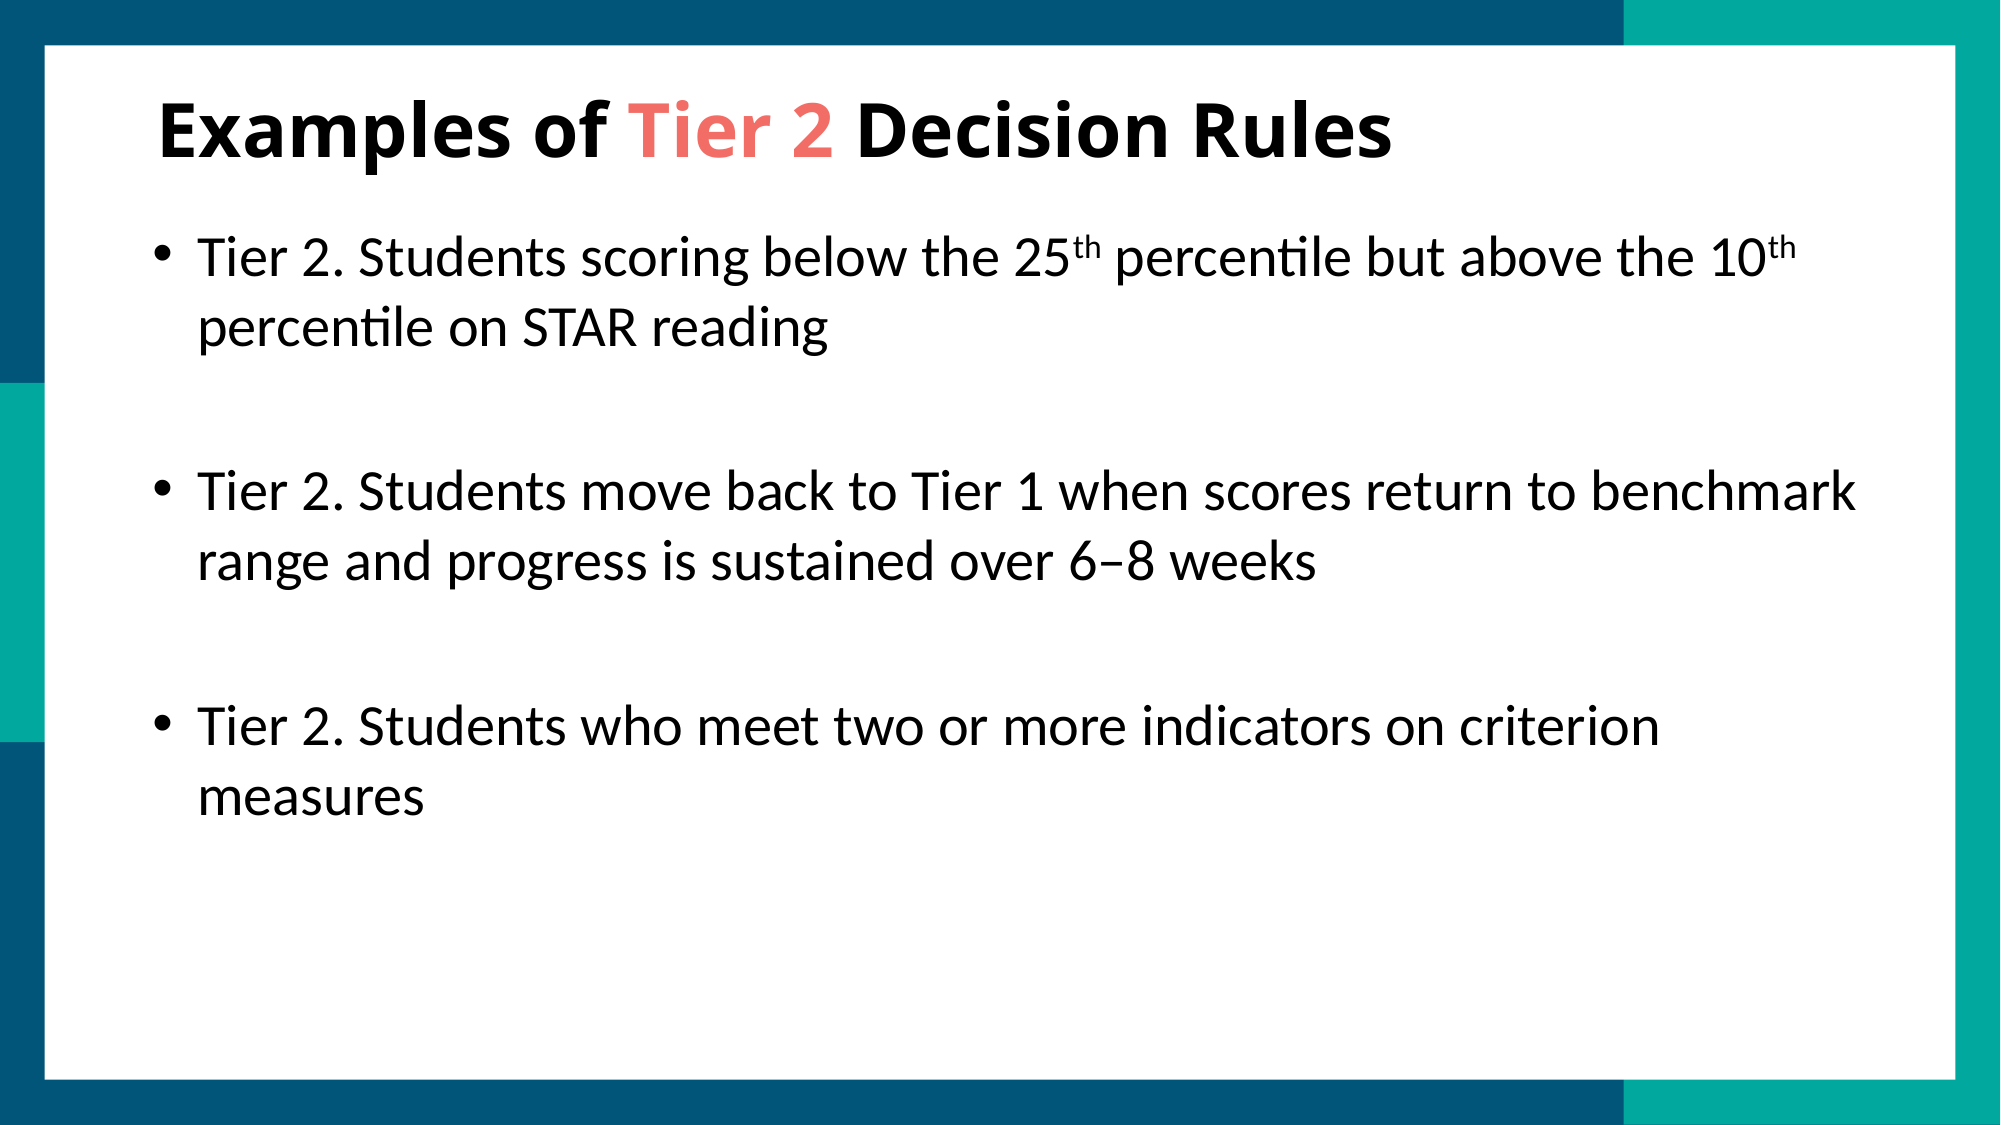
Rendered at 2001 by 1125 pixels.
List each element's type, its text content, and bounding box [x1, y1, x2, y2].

list Tier 2. Students scoring below the 25th percentile but above the 10th percentile on STAR reading Tier 2. Students move back to Tier 1 when scores return to benchmark range and progress is sustained over 6–8 weeks Tier 2. Students who meet two or more indicators on criterion measures [137, 217, 1863, 931]
title Examples of Tier 2 Decision Rules [137, 59, 1863, 195]
